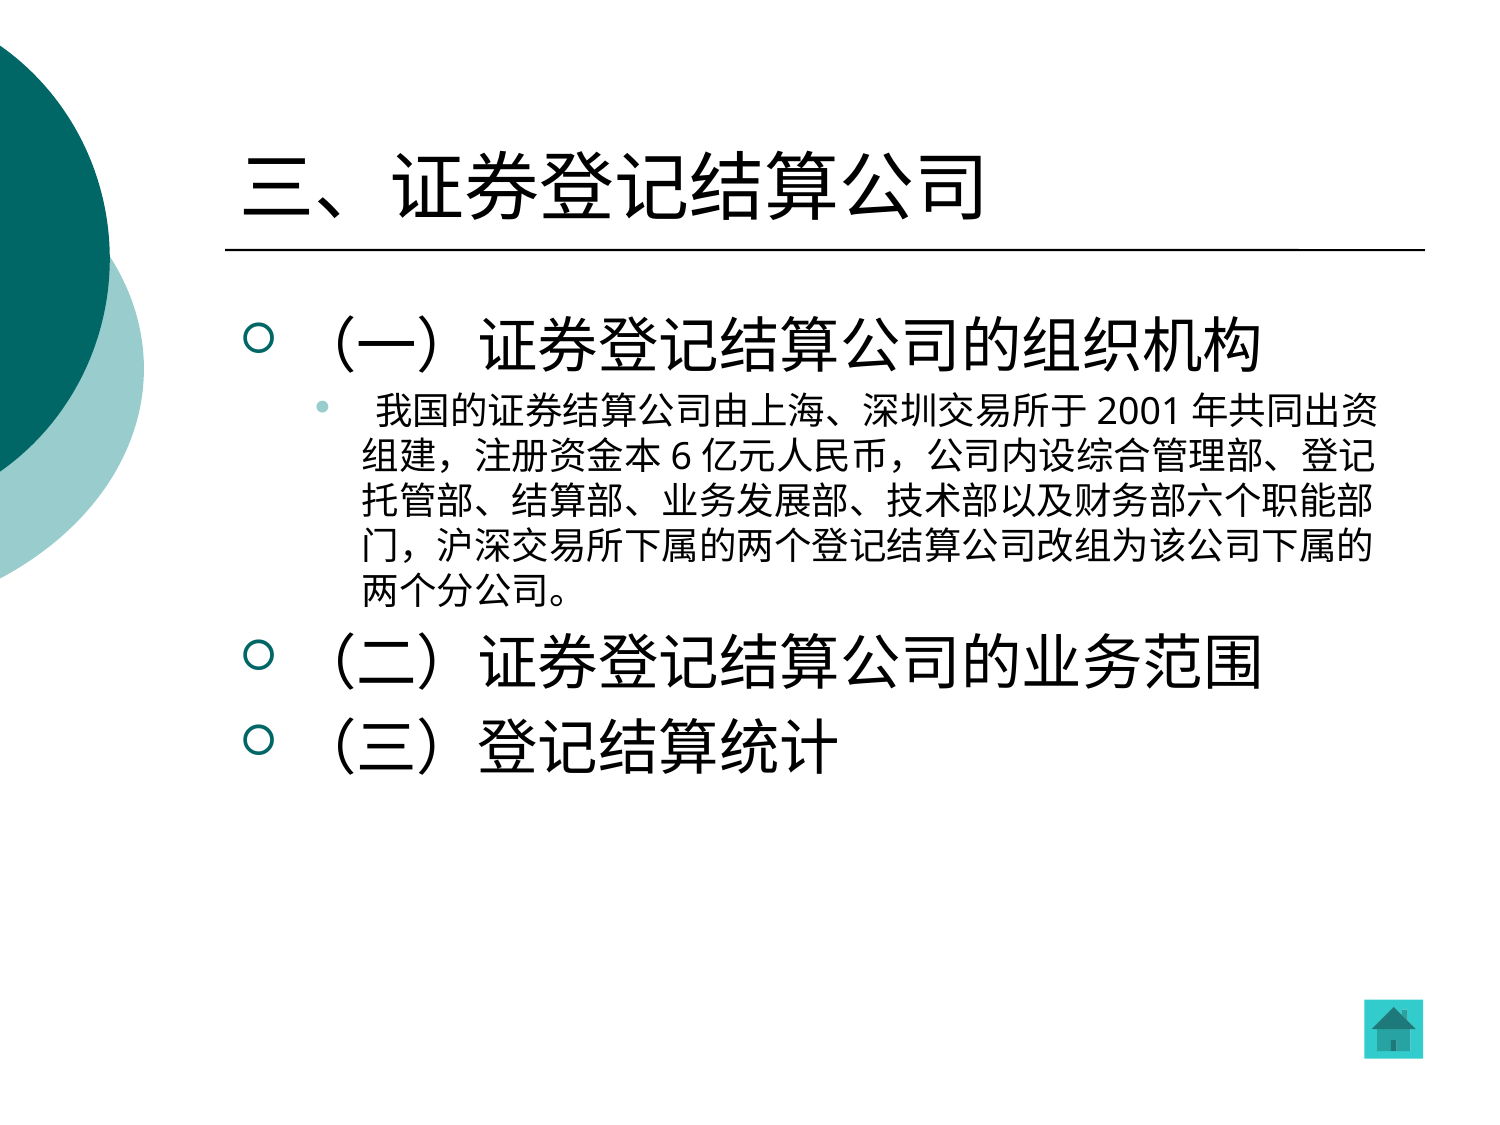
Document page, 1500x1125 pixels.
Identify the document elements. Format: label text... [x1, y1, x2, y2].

title 三、证券登记结算公司 [224, 49, 1425, 238]
list （一）证券登记结算公司的组织机构 我国的证券结算公司由上海、深圳交易所于2001年共同出资组建，注册资金本6亿元人民币，公司内设综合管理部、登记托管部、结算部、业务发展部、技术部以及财务部六个职能部门，沪深交易所下属的两个登记结算公司改组为该公司下属的两个分公司。 （二）证券登记结算公司的业务范围 （三）登记结算统计 [224, 299, 1425, 975]
text_box [1364, 999, 1424, 1059]
